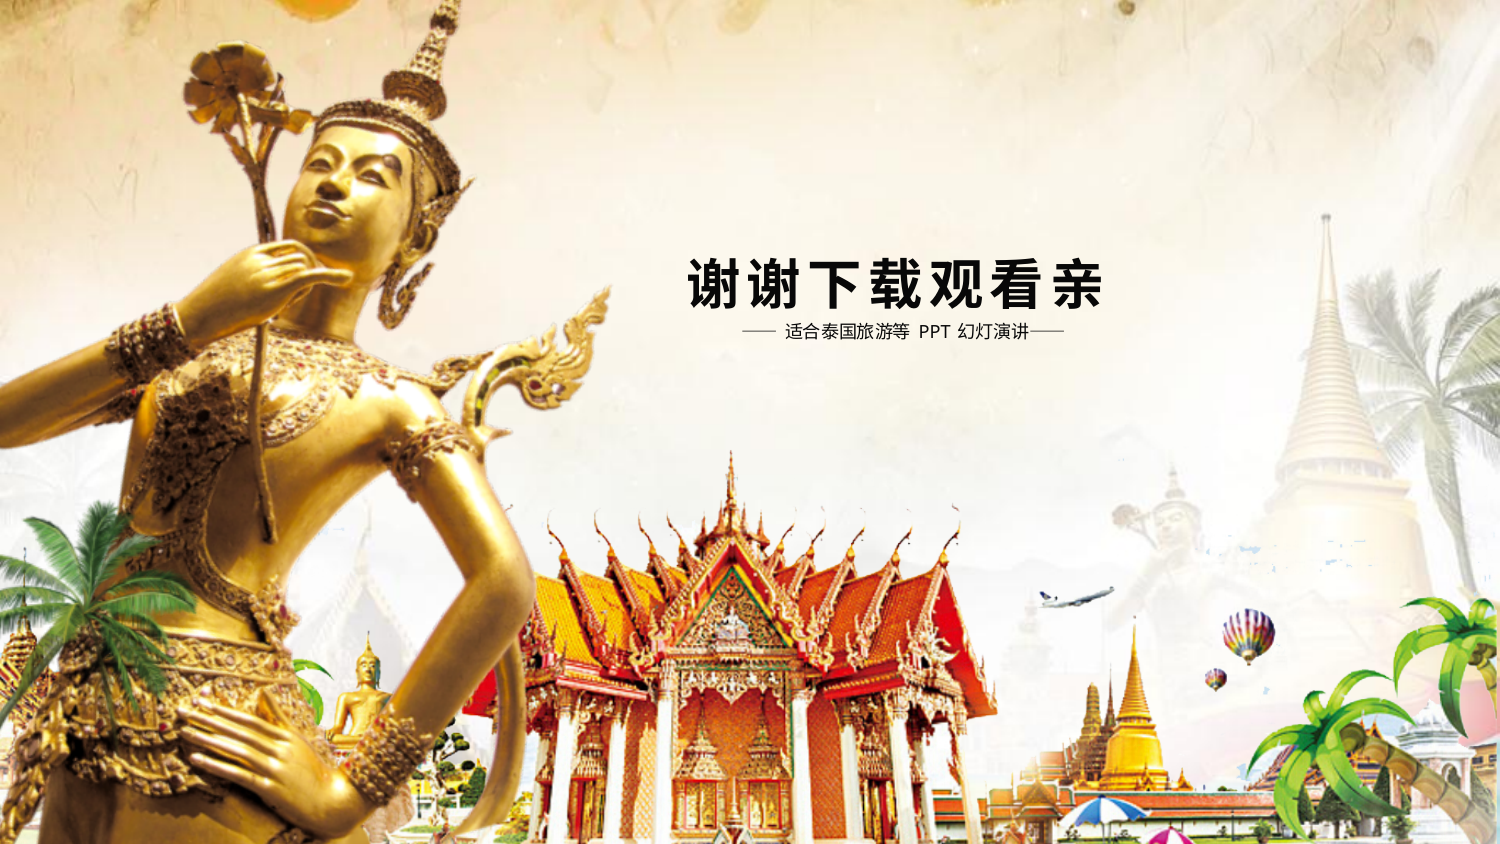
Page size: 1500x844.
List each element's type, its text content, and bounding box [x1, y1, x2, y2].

text_box ——适合泰国旅游等PPT幻灯演讲—— [832, 288, 1383, 350]
picture [0, 0, 1500, 844]
text_box 谢谢下载观看亲 [832, 167, 1375, 288]
